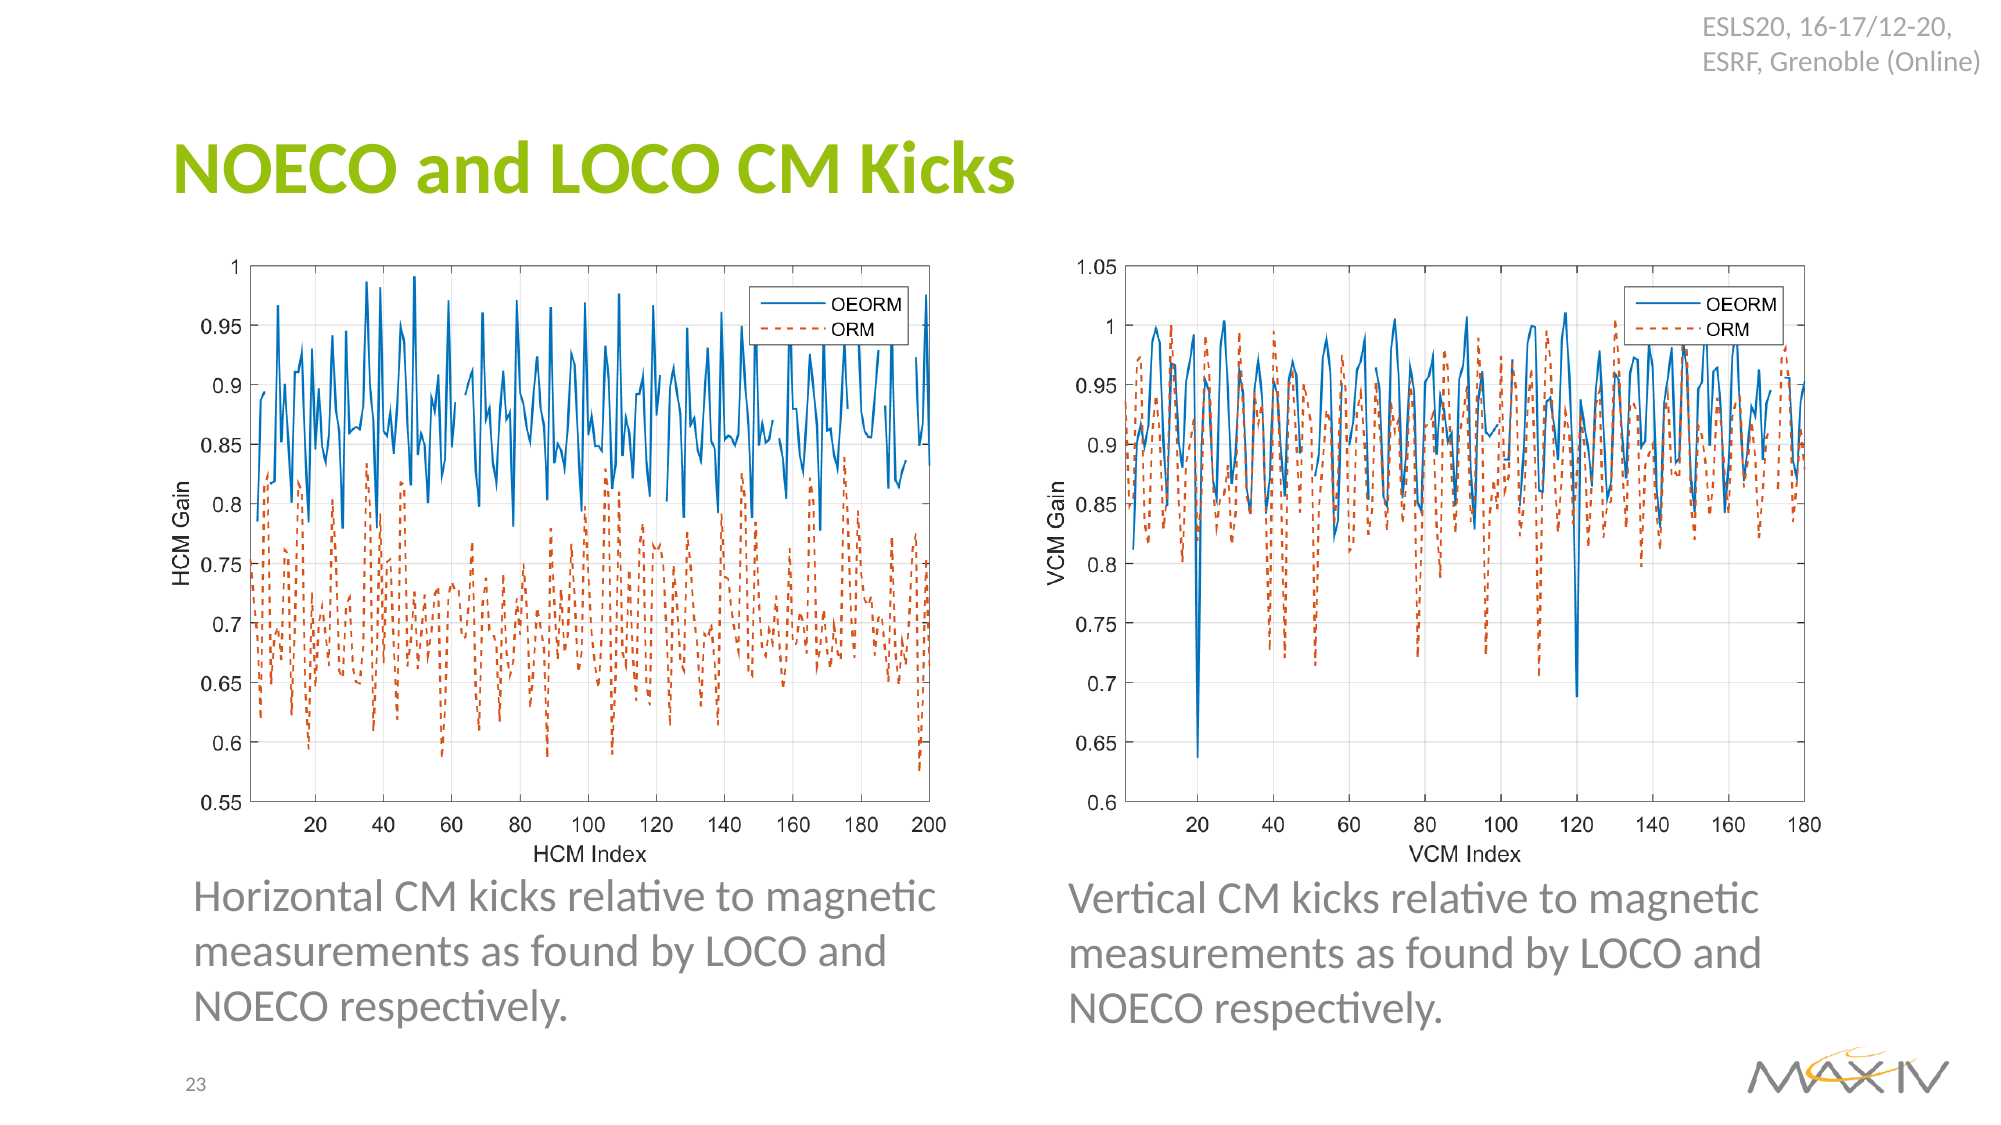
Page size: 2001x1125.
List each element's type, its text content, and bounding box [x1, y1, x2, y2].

slide_number 23 [173, 1062, 215, 1104]
text_box Horizontal CM kicks relative to magnetic measurements as found by LOCO and NOECO respectively. [185, 873, 963, 1038]
picture [1746, 1045, 1951, 1094]
title NOECO and LOCO CM Kicks [164, 0, 1827, 216]
text_box Vertical CM kicks relative to magnetic measurements as found by LOCO and NOECO respectively. [1060, 873, 1838, 1041]
picture [136, 216, 1887, 873]
